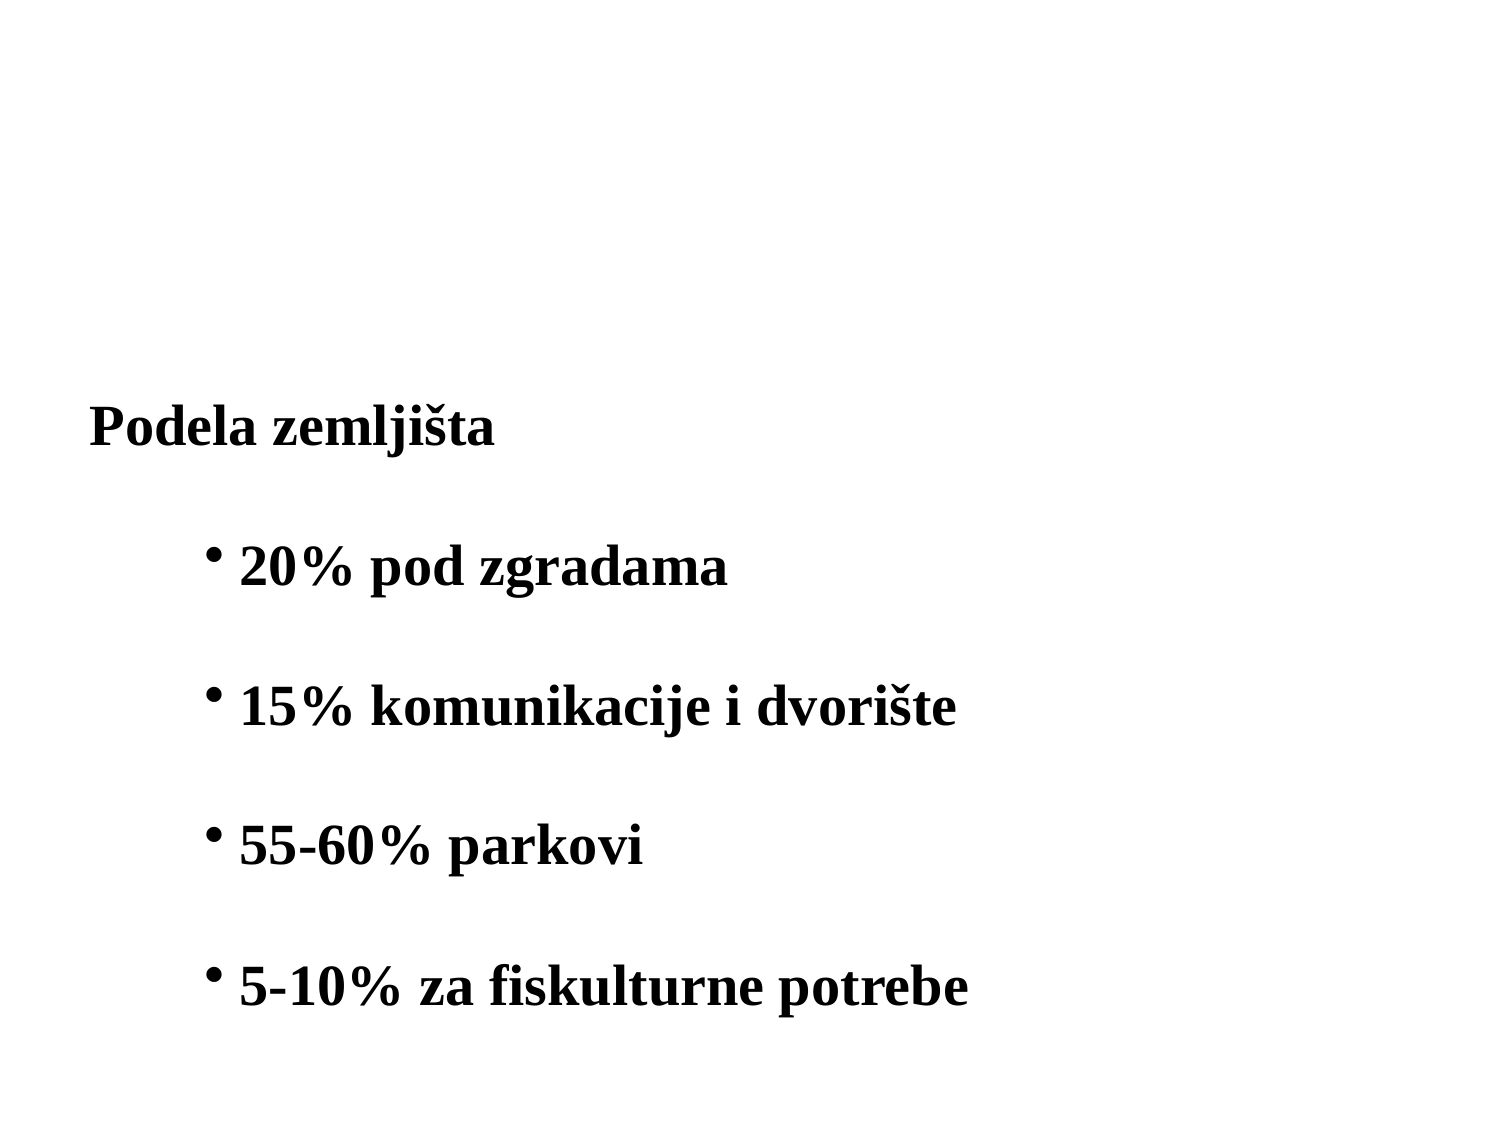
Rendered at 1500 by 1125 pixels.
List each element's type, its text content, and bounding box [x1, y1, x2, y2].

text_box Podela zemljišta 20% pod zgradama 15% komunikacije i dvorište 55-60% parkovi 5-10% za fiskulturne potrebe [75, 379, 1375, 1024]
